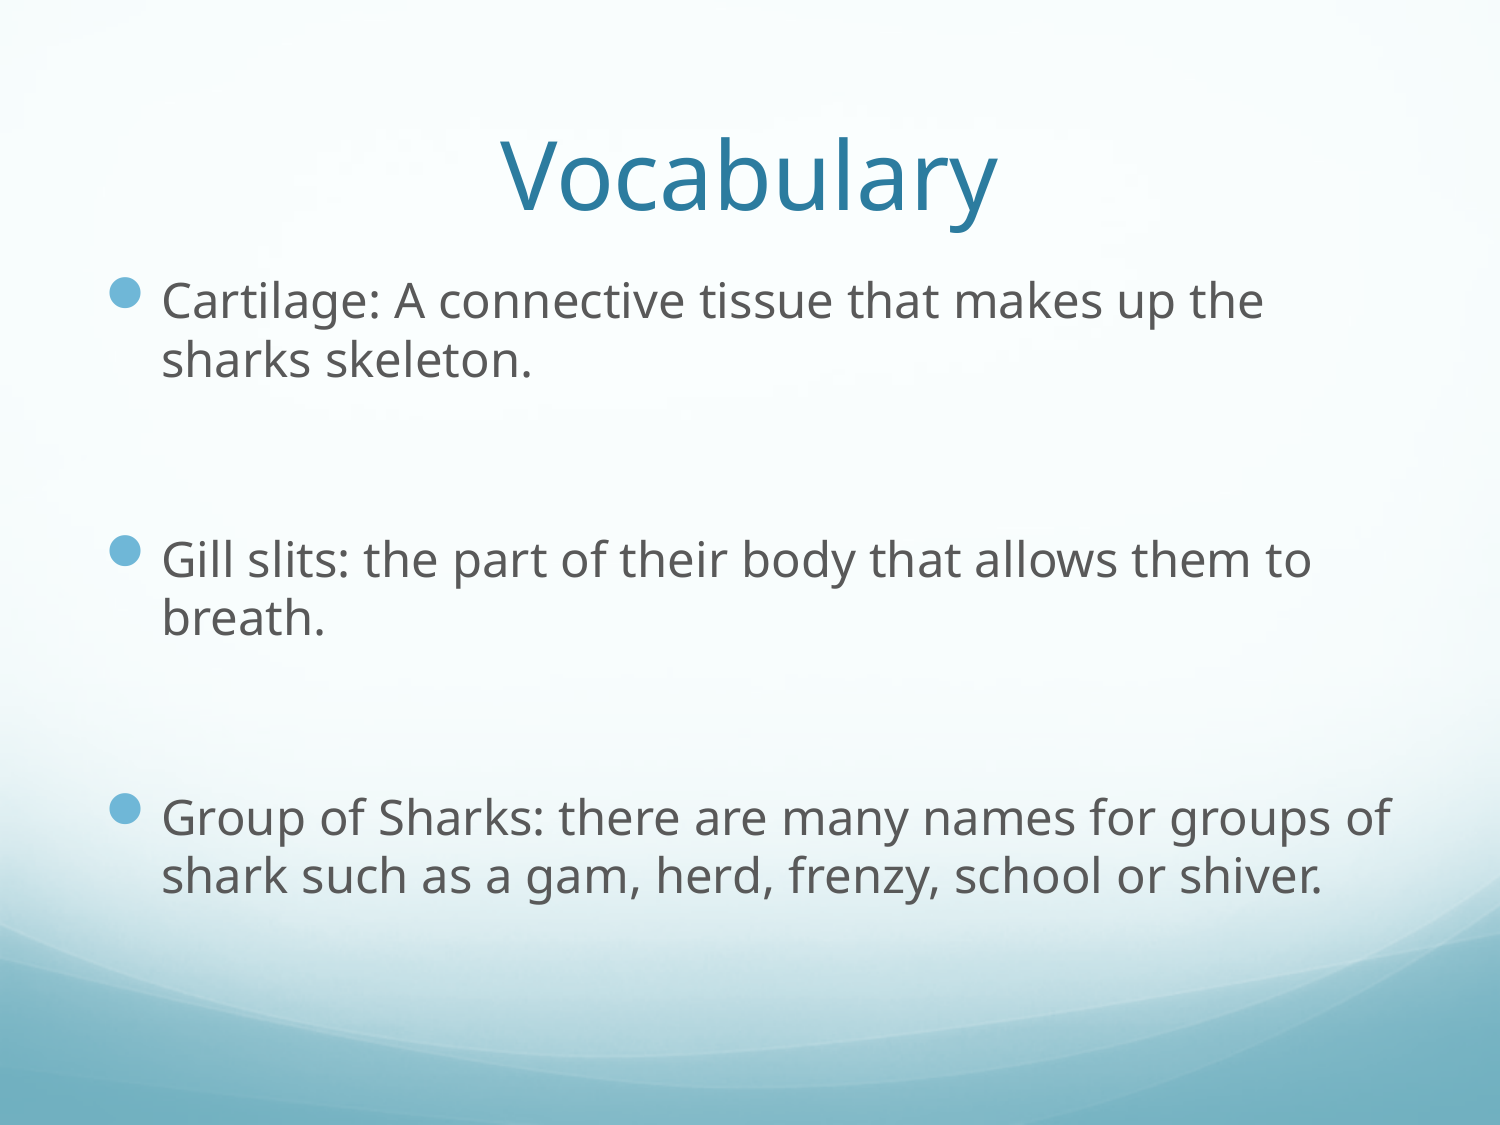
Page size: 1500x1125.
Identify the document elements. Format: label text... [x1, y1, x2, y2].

title Vocabulary [90, 17, 1410, 237]
list Cartilage: A connective tissue that makes up the sharks skeleton. Gill slits: the part of their body that allows them to breath. Group of Sharks: there are many names for groups of shark such as a gam, herd, frenzy, school or shiver. [90, 262, 1410, 975]
